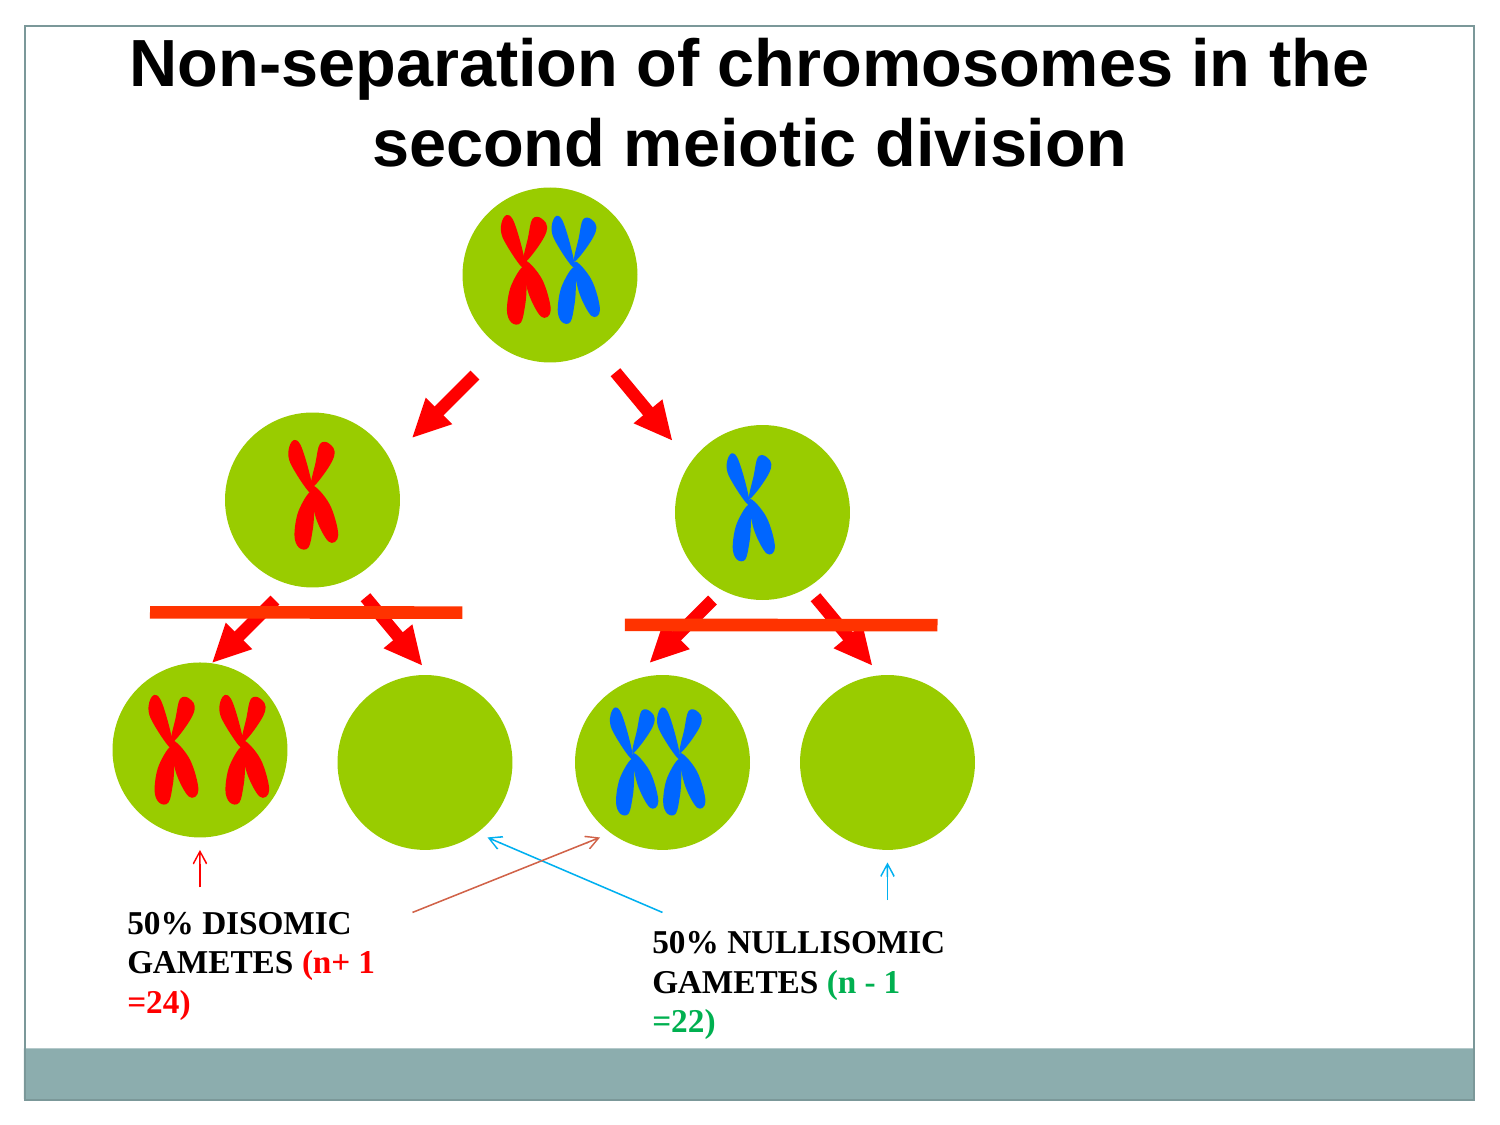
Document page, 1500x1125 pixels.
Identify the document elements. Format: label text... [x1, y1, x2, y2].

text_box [655, 703, 706, 817]
text_box [225, 412, 400, 588]
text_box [724, 449, 776, 563]
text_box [412, 837, 601, 913]
text_box 50% DISOMIC GAMETES (n+ 1 =24) [112, 893, 448, 1028]
text_box [649, 625, 688, 663]
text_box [608, 703, 653, 817]
text_box [675, 425, 850, 601]
text_box [337, 675, 513, 848]
text_box [112, 662, 264, 838]
text_box [839, 626, 872, 666]
text_box [616, 374, 672, 441]
text_box [378, 613, 422, 666]
text_box [800, 675, 976, 850]
text_box 50% NULLISOMIC GAMETES (n - 1 =22) [637, 912, 969, 1047]
text_box [575, 675, 751, 850]
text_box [462, 187, 638, 363]
text_box [274, 703, 288, 797]
text_box Non-separation of chromosomes in the second meiotic division [0, 12, 1500, 188]
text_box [147, 692, 198, 806]
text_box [602, 837, 663, 913]
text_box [287, 437, 338, 551]
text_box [218, 692, 269, 806]
text_box [212, 613, 263, 663]
text_box [412, 374, 476, 438]
